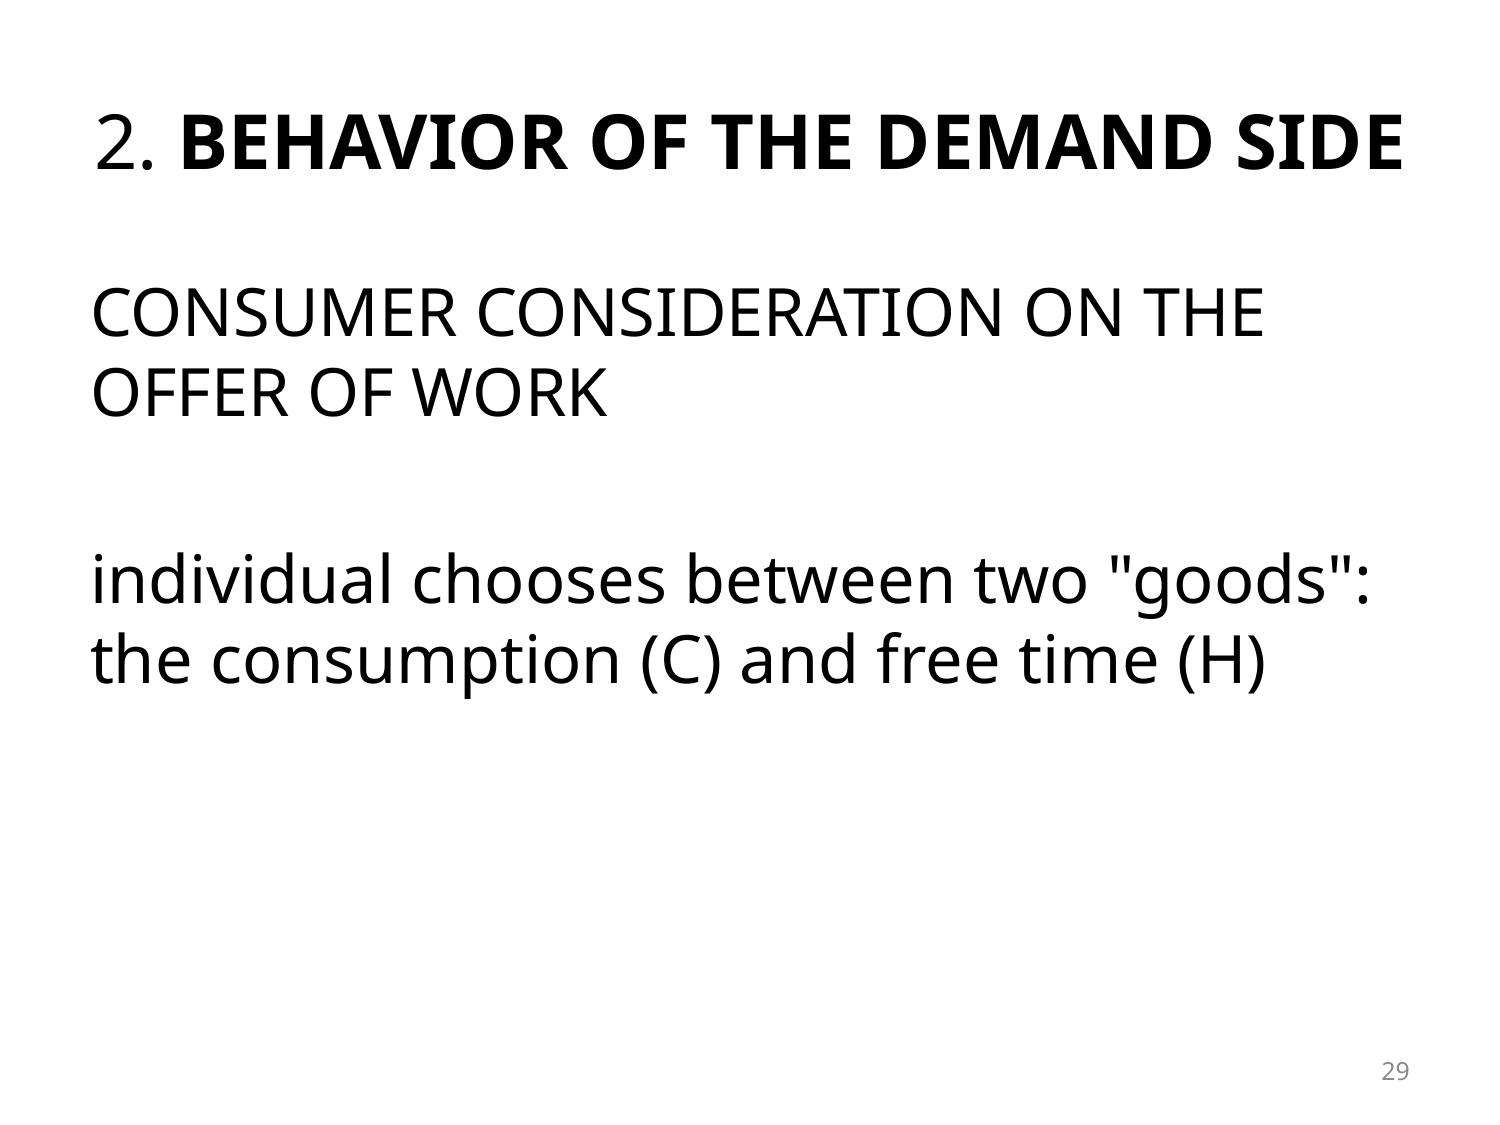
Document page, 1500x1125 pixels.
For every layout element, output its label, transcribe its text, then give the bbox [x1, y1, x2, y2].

list CONSUMER CONSIDERATION ON THE OFFER OF WORK individual chooses between two "goods": the consumption (C) and free time (H) [75, 262, 1425, 1005]
title 2. behavior of the demand side [75, 45, 1425, 233]
slide_number 29 [1074, 1042, 1425, 1103]
